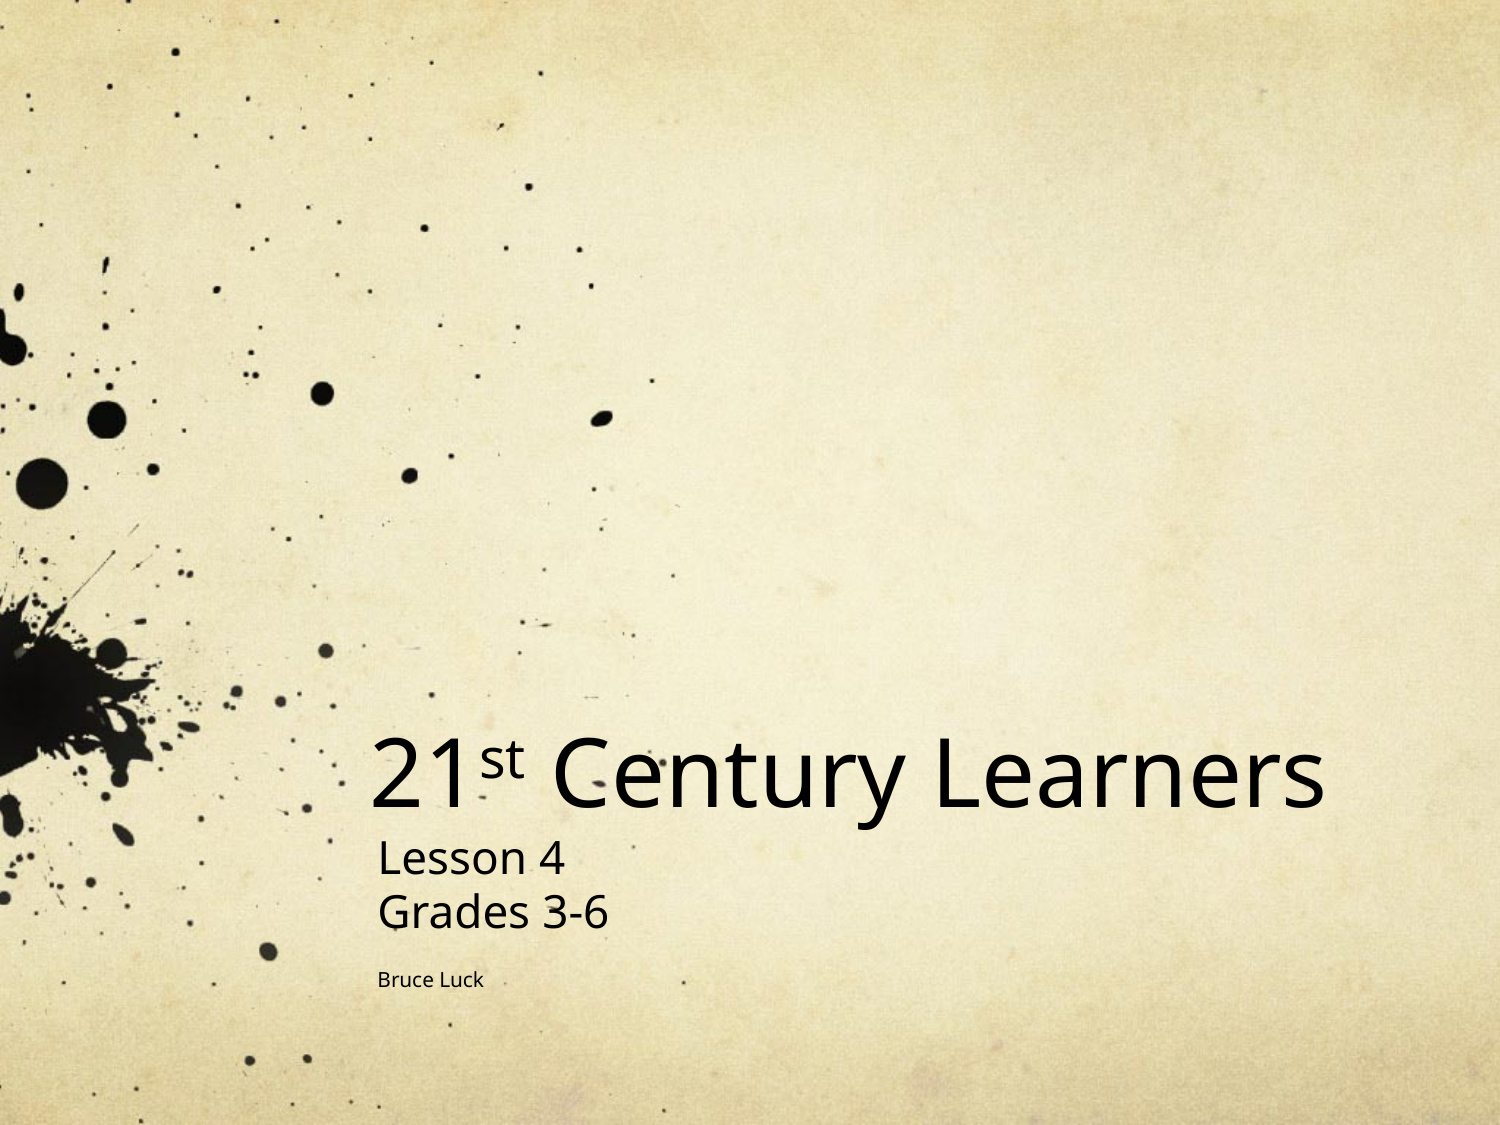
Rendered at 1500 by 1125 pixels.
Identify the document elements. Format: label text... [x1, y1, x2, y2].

subtitle Lesson 4 Grades 3-6 Bruce Luck [362, 829, 1425, 1023]
title 21st Century Learners [362, 512, 1425, 827]
picture [0, 0, 1500, 1125]
